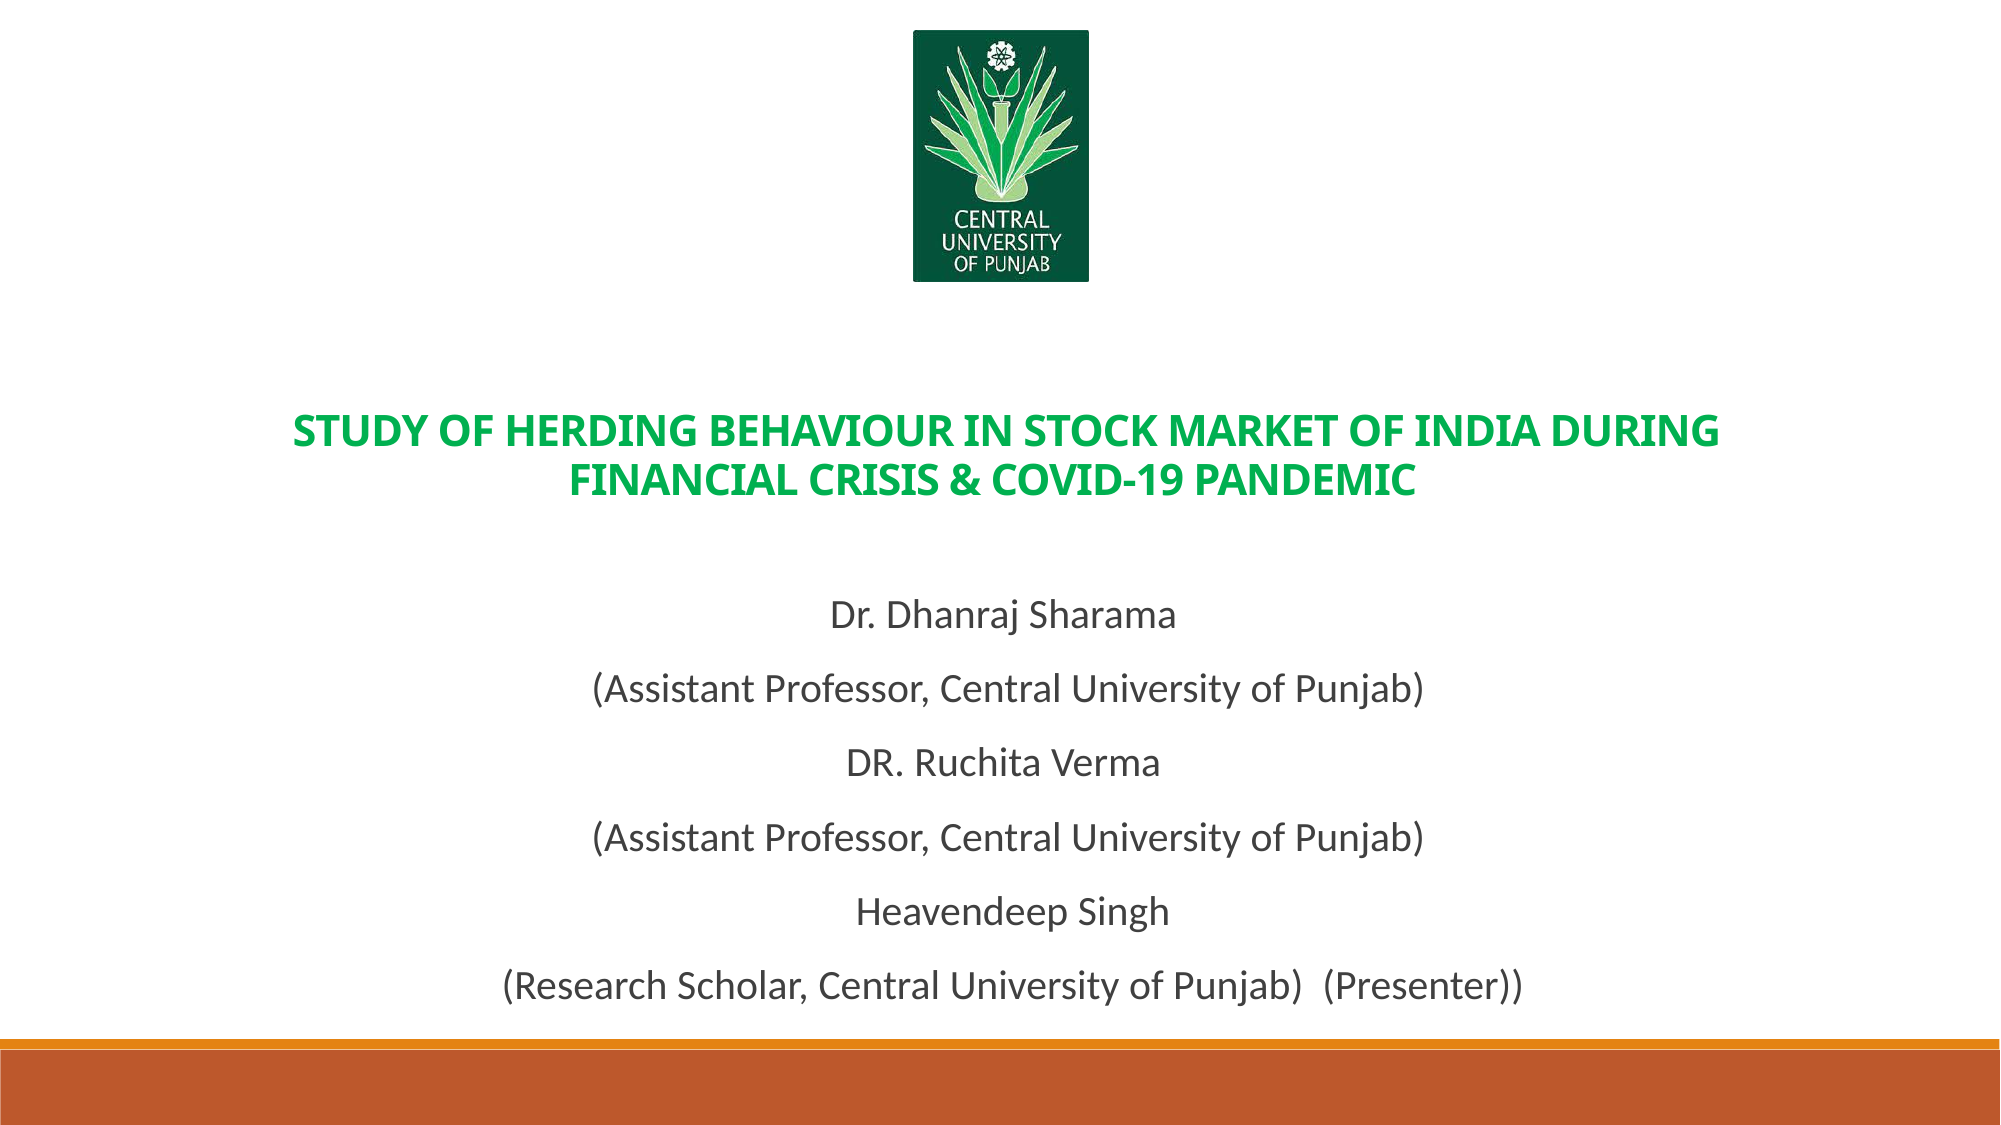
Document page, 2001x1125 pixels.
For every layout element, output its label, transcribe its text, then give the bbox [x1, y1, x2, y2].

title STUDY OF HERDING BEHAVIOUR IN STOCK MARKET OF INDIA DURING FINANCIAL CRISIS & COVID-19 PANDEMIC [143, 319, 1852, 512]
picture [913, 30, 1089, 283]
subtitle Dr. Dhanraj Sharama (Assistant Professor, Central University of Punjab) DR. Ruchita Verma (Assistant Professor, Central University of Punjab) Heavendeep Singh (Research Scholar, Central University of Punjab) (Presenter)) [22, 584, 1980, 1040]
